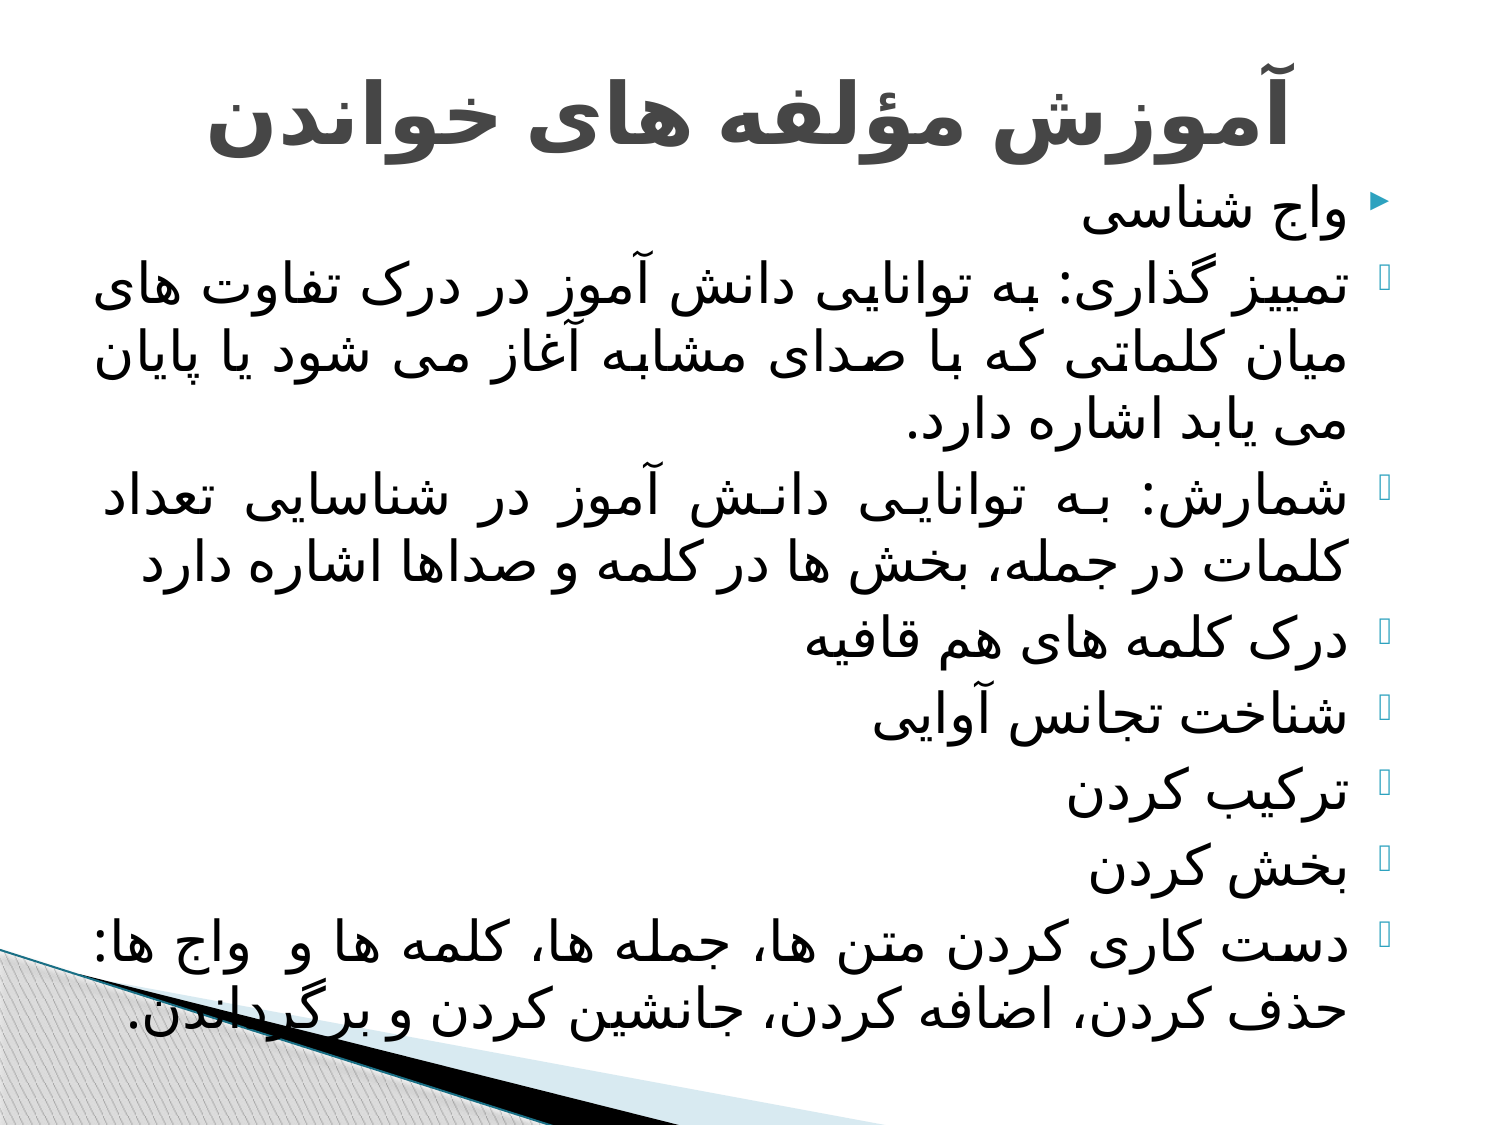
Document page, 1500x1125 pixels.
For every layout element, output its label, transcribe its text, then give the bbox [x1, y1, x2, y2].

list واج شناسی تمییز گذاری: به توانایی دانش آموز در درک تفاوت های میان کلماتی که با صدای مشابه آغاز می شود یا پایان می یابد اشاره دارد. شمارش: به توانایی دانش آموز در شناسایی تعداد کلمات در جمله، بخش ها در کلمه و صداها اشاره دارد درک کلمه های هم قافیه شناخت تجانس آوایی ترکیب کردن بخش کردن دست کاری کردن متن ها، جمله ها، کلمه ها و واج ها: حذف کردن، اضافه کردن، جانشین کردن و برگرداندن. [75, 176, 1425, 986]
title آموزش مؤلفه های خواندن [75, 45, 1425, 176]
